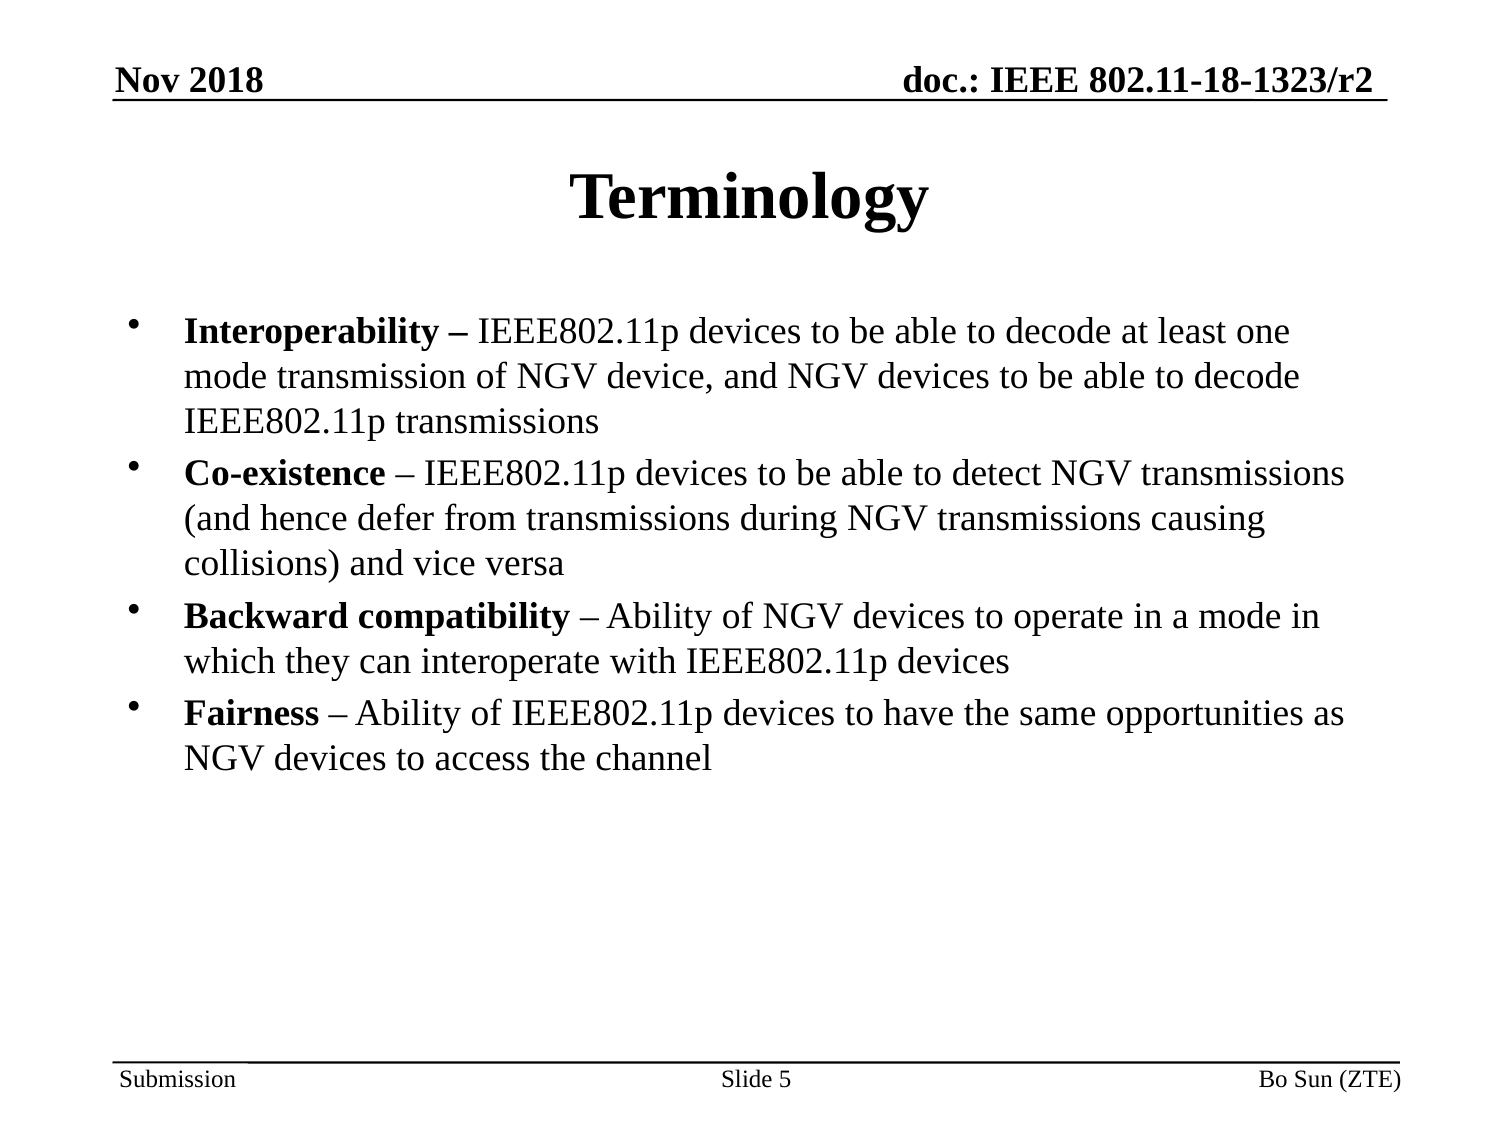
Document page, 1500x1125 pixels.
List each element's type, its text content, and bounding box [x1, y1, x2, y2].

title Terminology [112, 103, 1388, 279]
list Interoperability – IEEE802.11p devices to be able to decode at least one mode transmission of NGV device, and NGV devices to be able to decode IEEE802.11p transmissions Co-existence – IEEE802.11p devices to be able to detect NGV transmissions (and hence defer from transmissions during NGV transmissions causing collisions) and vice versa Backward compatibility – Ability of NGV devices to operate in a mode in which they can interoperate with IEEE802.11p devices Fairness – Ability of IEEE802.11p devices to have the same opportunities as NGV devices to access the channel [112, 298, 1388, 988]
footer Bo Sun (ZTE) [1256, 1062, 1402, 1093]
slide_number Slide 5 [712, 1062, 800, 1093]
